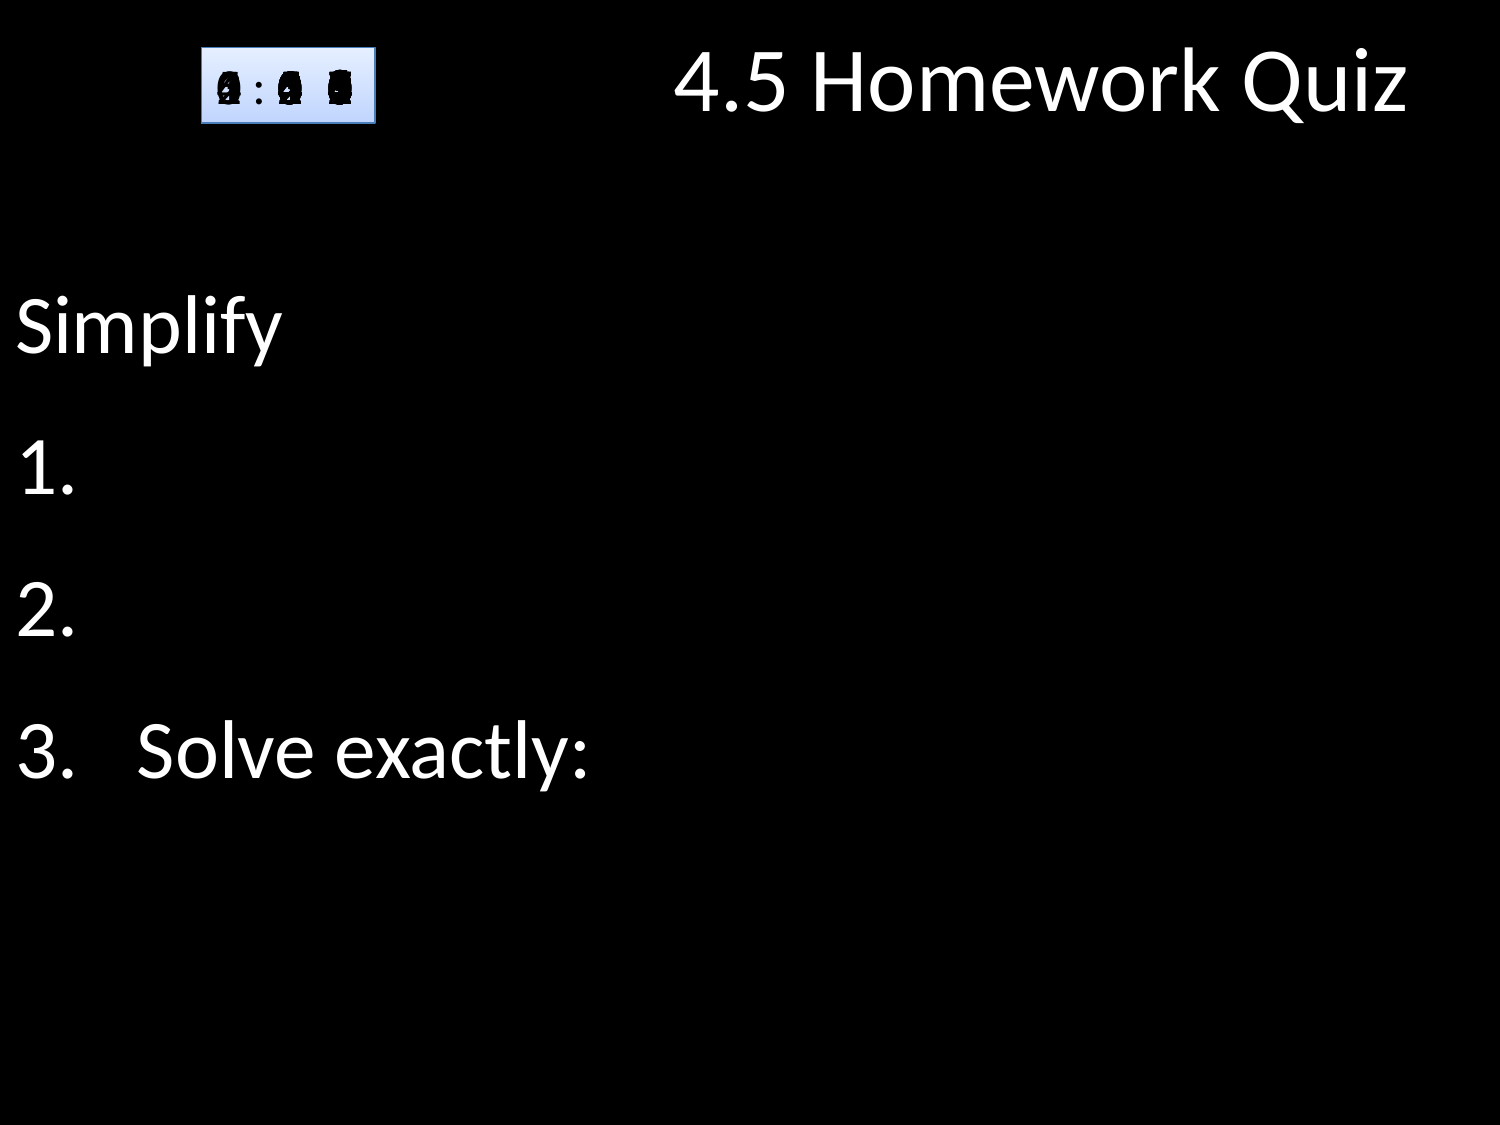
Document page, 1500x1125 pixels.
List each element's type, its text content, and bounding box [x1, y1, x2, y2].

text_box 9 [312, 47, 363, 123]
text_box 0 [201, 47, 252, 123]
text_box [201, 47, 376, 124]
title 4.5 Homework Quiz [75, 0, 1425, 150]
text_box : [252, 47, 262, 123]
text_box 0 [262, 47, 312, 123]
